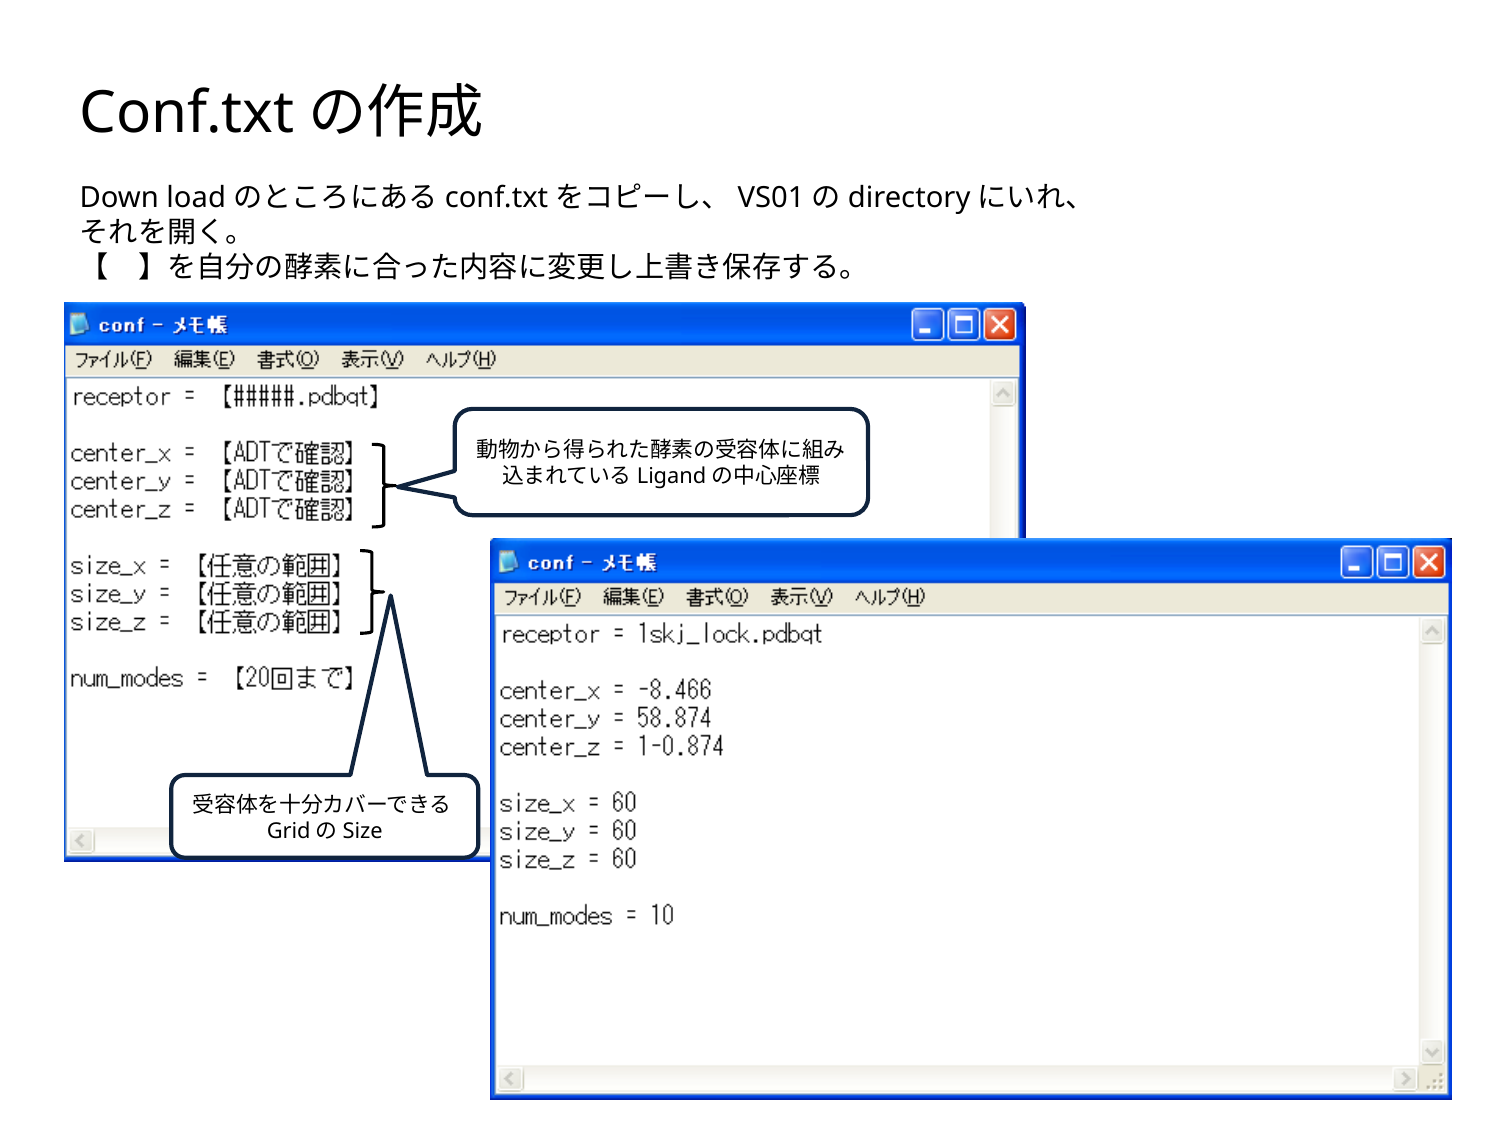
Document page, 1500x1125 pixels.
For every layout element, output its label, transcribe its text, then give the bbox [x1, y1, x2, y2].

text_box Conf.txtの作成 Down loadのところにあるconf.txtをコピーし、VS01のdirectoryにいれ、それを開く。 【 】を自分の酵素に合った内容に変更し上書き保存する。 [64, 66, 1081, 291]
picture [64, 302, 1452, 1101]
